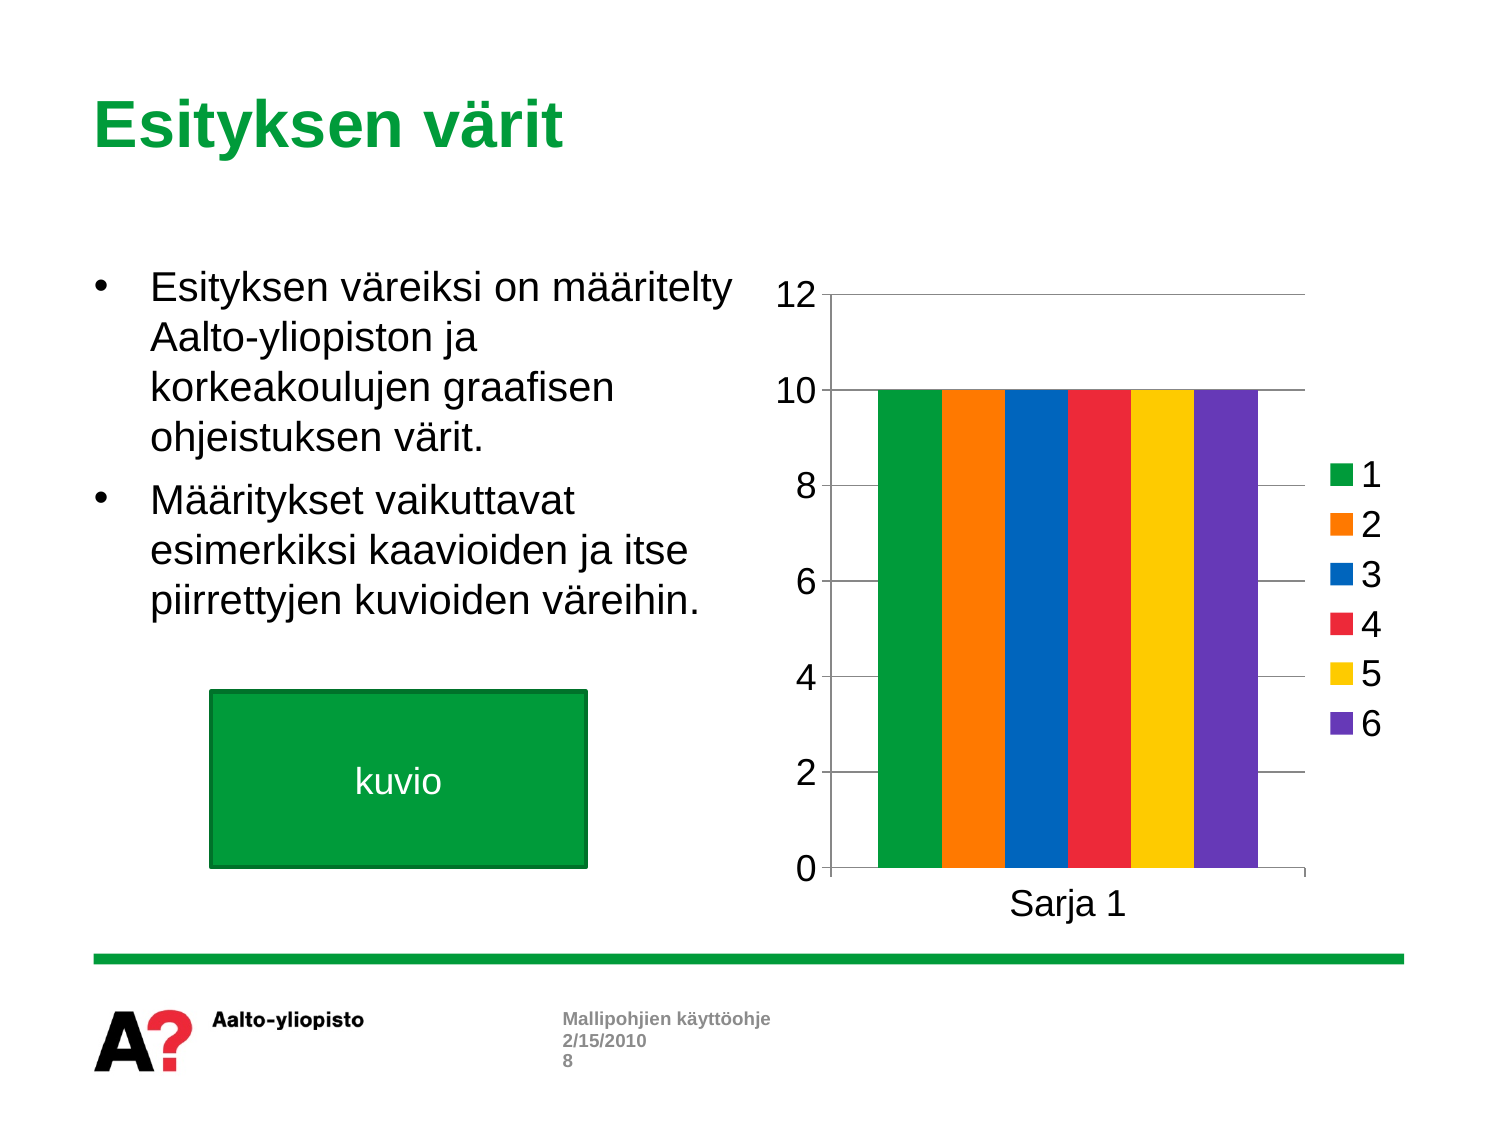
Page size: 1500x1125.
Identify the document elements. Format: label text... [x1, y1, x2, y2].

slide_number 8 [562, 1050, 817, 1071]
title Esityksen värit [93, 80, 1405, 258]
picture [0, 977, 442, 1125]
chart [762, 259, 1407, 939]
footer Mallipohjien käyttöohje [562, 1008, 817, 1029]
text_box kuvio [209, 689, 588, 869]
list Esityksen väreiksi on määritelty Aalto-yliopiston ja korkeakoulujen graafisen ohjeistuksen värit. Määritykset vaikuttavat esimerkiksi kaavioiden ja itse piirrettyjen kuvioiden väreihin. [93, 259, 738, 939]
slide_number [562, 1029, 817, 1050]
